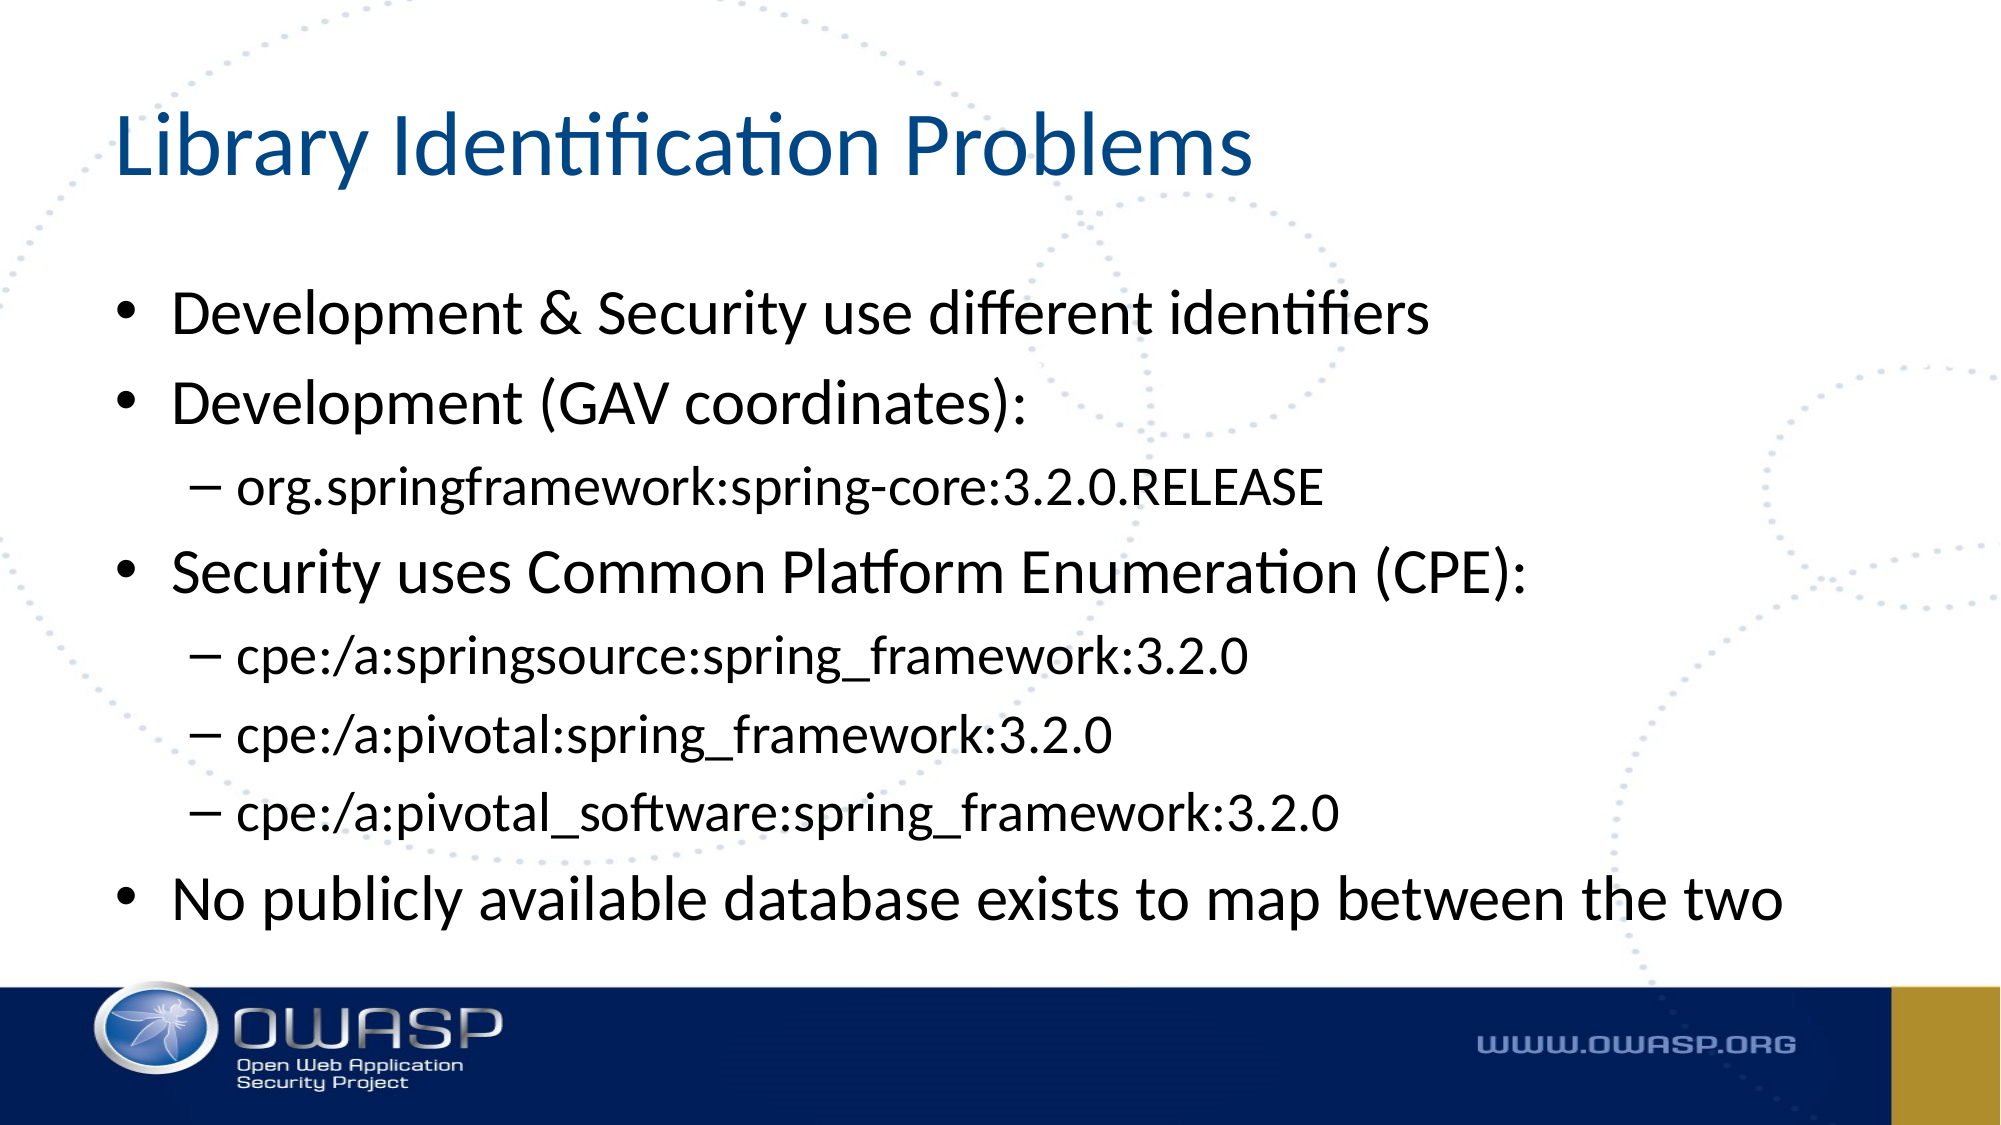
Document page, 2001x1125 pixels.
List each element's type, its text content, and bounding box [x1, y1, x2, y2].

list Development & Security use different identifiers Development (GAV coordinates): org.springframework:spring-core:3.2.0.RELEASE Security uses Common Platform Enumeration (CPE): cpe:/a:springsource:spring_framework:3.2.0 cpe:/a:pivotal:spring_framework:3.2.0 cpe:/a:pivotal_software:spring_framework:3.2.0 No publicly available database exists to map between the two [99, 262, 1900, 995]
picture [0, 0, 2001, 1125]
title Library Identification Problems [99, 45, 1900, 233]
